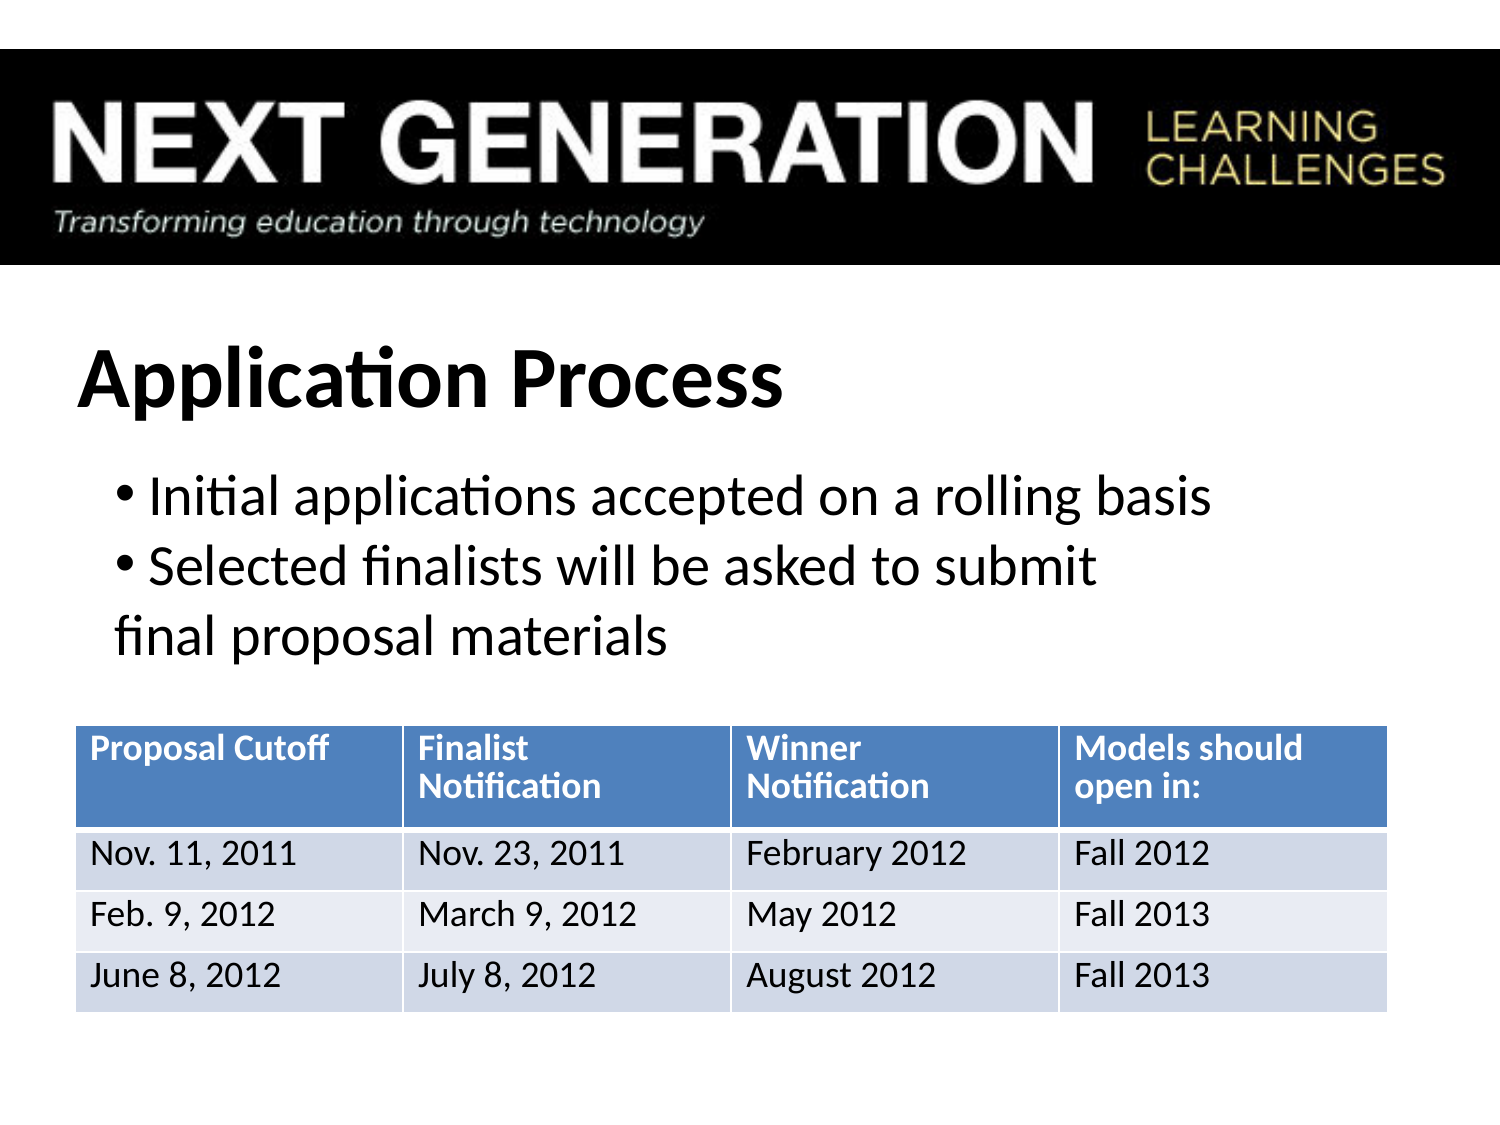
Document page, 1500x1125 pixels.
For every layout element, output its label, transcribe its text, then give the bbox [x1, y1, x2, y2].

table_cell February 2012 [732, 833, 1058, 890]
table_cell Nov. 11, 2011 [76, 833, 402, 890]
table_cell May 2012 [732, 892, 1058, 951]
table_cell August 2012 [732, 953, 1058, 1012]
text_box Initial applications accepted on a rolling basis Selected finalists will be asked to submit final proposal materials [99, 450, 1338, 675]
table_cell June 8, 2012 [76, 953, 402, 1012]
table_header Models should open in: [1060, 726, 1387, 827]
table_cell Nov. 23, 2011 [404, 833, 730, 890]
table_cell July 8, 2012 [404, 953, 730, 1012]
table_header Winner Notification [732, 726, 1058, 827]
table_cell Fall 2012 [1060, 833, 1387, 890]
picture [0, 49, 1500, 265]
table_header Proposal Cutoff [76, 726, 402, 827]
table_cell March 9, 2012 [404, 892, 730, 951]
table_cell Feb. 9, 2012 [76, 892, 402, 951]
text_box Application Process [62, 312, 1338, 433]
table_header Finalist Notification [404, 726, 730, 827]
table_cell Fall 2013 [1060, 892, 1387, 951]
table_cell Fall 2013 [1060, 953, 1387, 1012]
